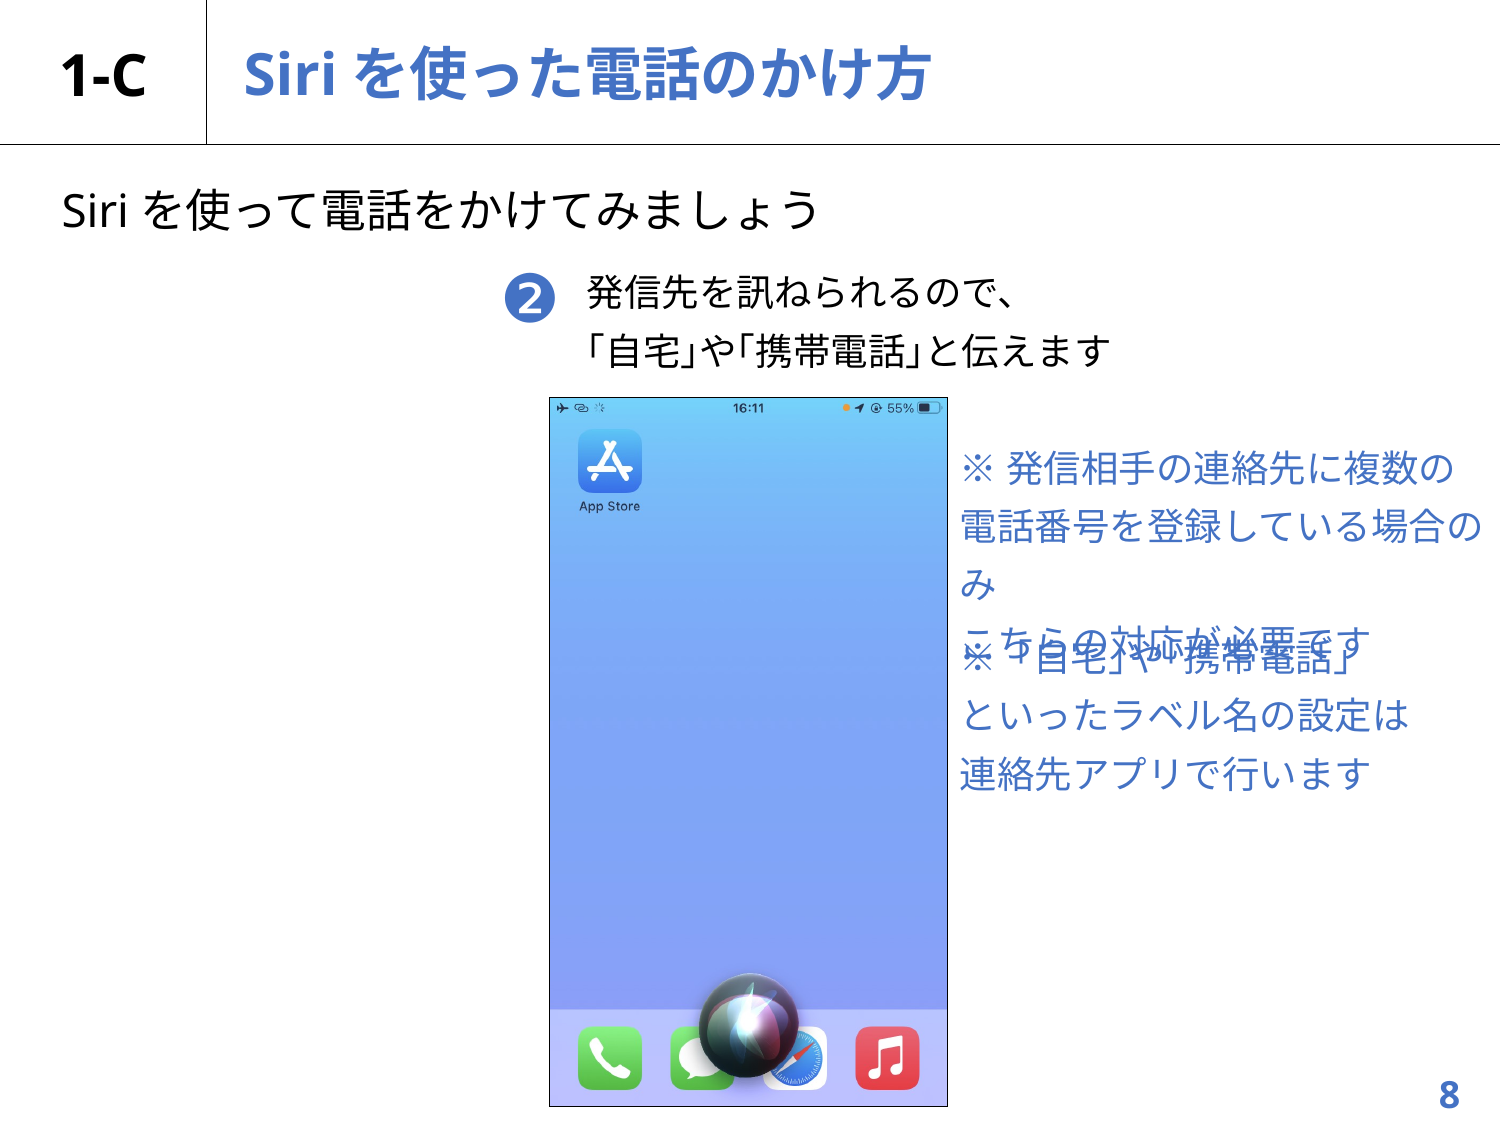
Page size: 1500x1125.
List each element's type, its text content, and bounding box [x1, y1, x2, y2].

text_box 1-C [0, 0, 207, 147]
text_box Siriを使って電話をかけてみましょう [46, 180, 1422, 274]
text_box ※ ｢自宅｣や｢携帯電話｣ といったラベル名の設定は 連絡先アプリで行います [948, 613, 1495, 804]
title Siriを使った電話のかけ方 [228, 36, 1472, 116]
text_box ❷ [486, 274, 563, 343]
text_box 発信先を訊ねられるので、 ｢自宅｣や｢携帯電話｣と伝えます [571, 274, 1247, 381]
text_box 8 [1399, 1063, 1500, 1123]
text_box ※発信相手の連絡先に複数の電話番号を登録している場合のみ こちらの対応が必要です [948, 423, 1500, 673]
picture [549, 397, 948, 1107]
